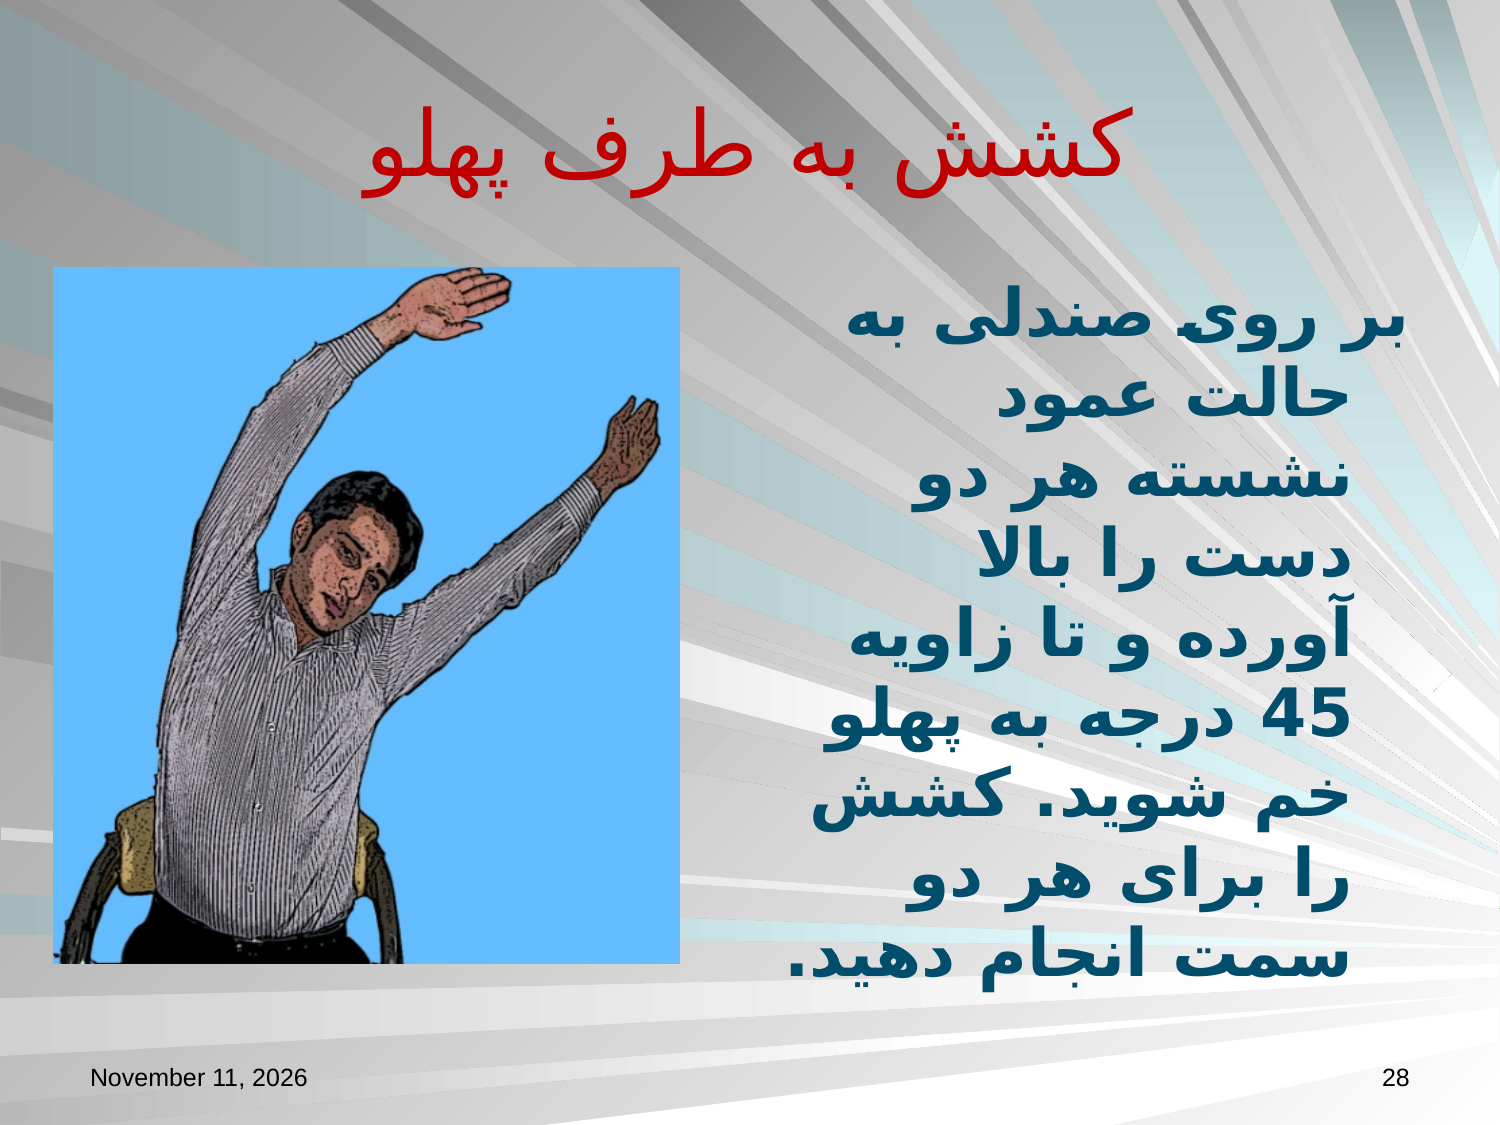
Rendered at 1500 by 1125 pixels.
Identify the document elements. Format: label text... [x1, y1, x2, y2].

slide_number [74, 1023, 426, 1100]
slide_number 28 [1074, 1023, 1426, 1100]
list بر روی صندلی به حالت عمود نشسته هر دو دست را بالا آورده و تا زاویه 45 درجه به پهلو خم شوید. کشش را برای هر دو سمت انجام دهید. [762, 262, 1426, 1006]
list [52, 266, 680, 965]
title کشش به طرف پهلو [74, 45, 1426, 234]
